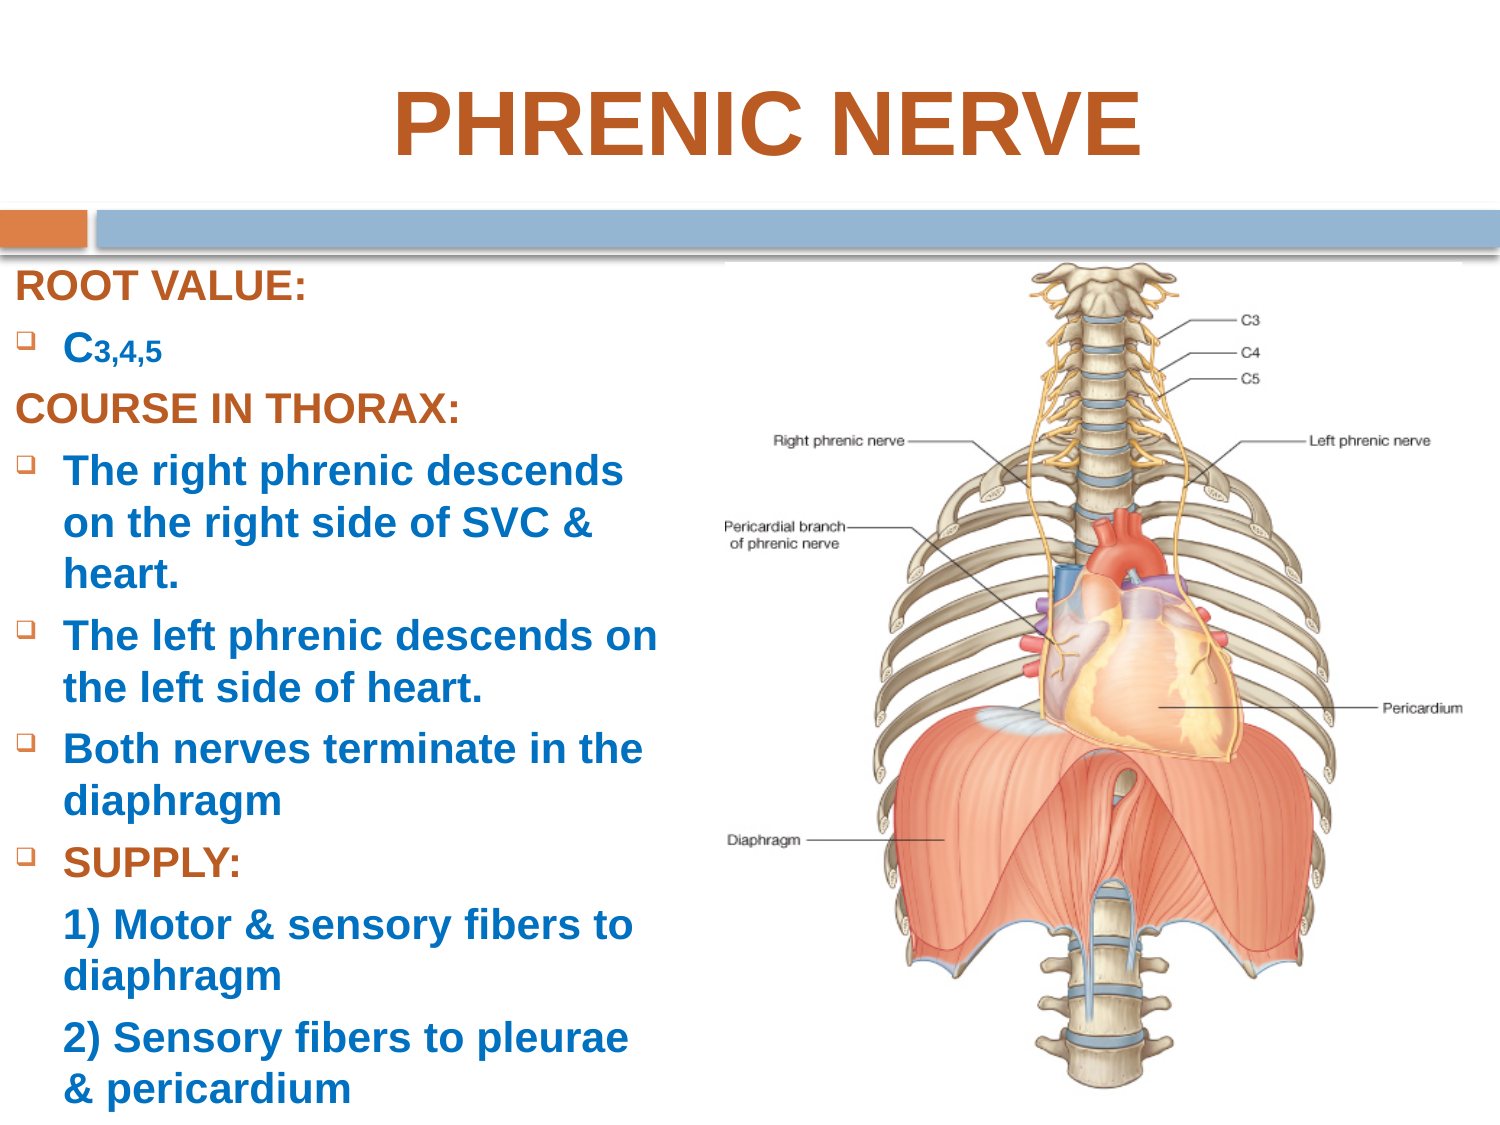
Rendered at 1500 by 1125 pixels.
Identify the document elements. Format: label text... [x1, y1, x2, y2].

title PHRENIC NERVE [99, 37, 1438, 200]
picture [724, 262, 1463, 1097]
list ROOT VALUE: C3,4,5 COURSE IN THORAX: The right phrenic descends on the right side of SVC & heart. The left phrenic descends on the left side of heart. Both nerves terminate in the diaphragm SUPPLY: 1) Motor & sensory fibers to diaphragm 2) Sensory fibers to pleurae & pericardium [0, 249, 688, 1125]
